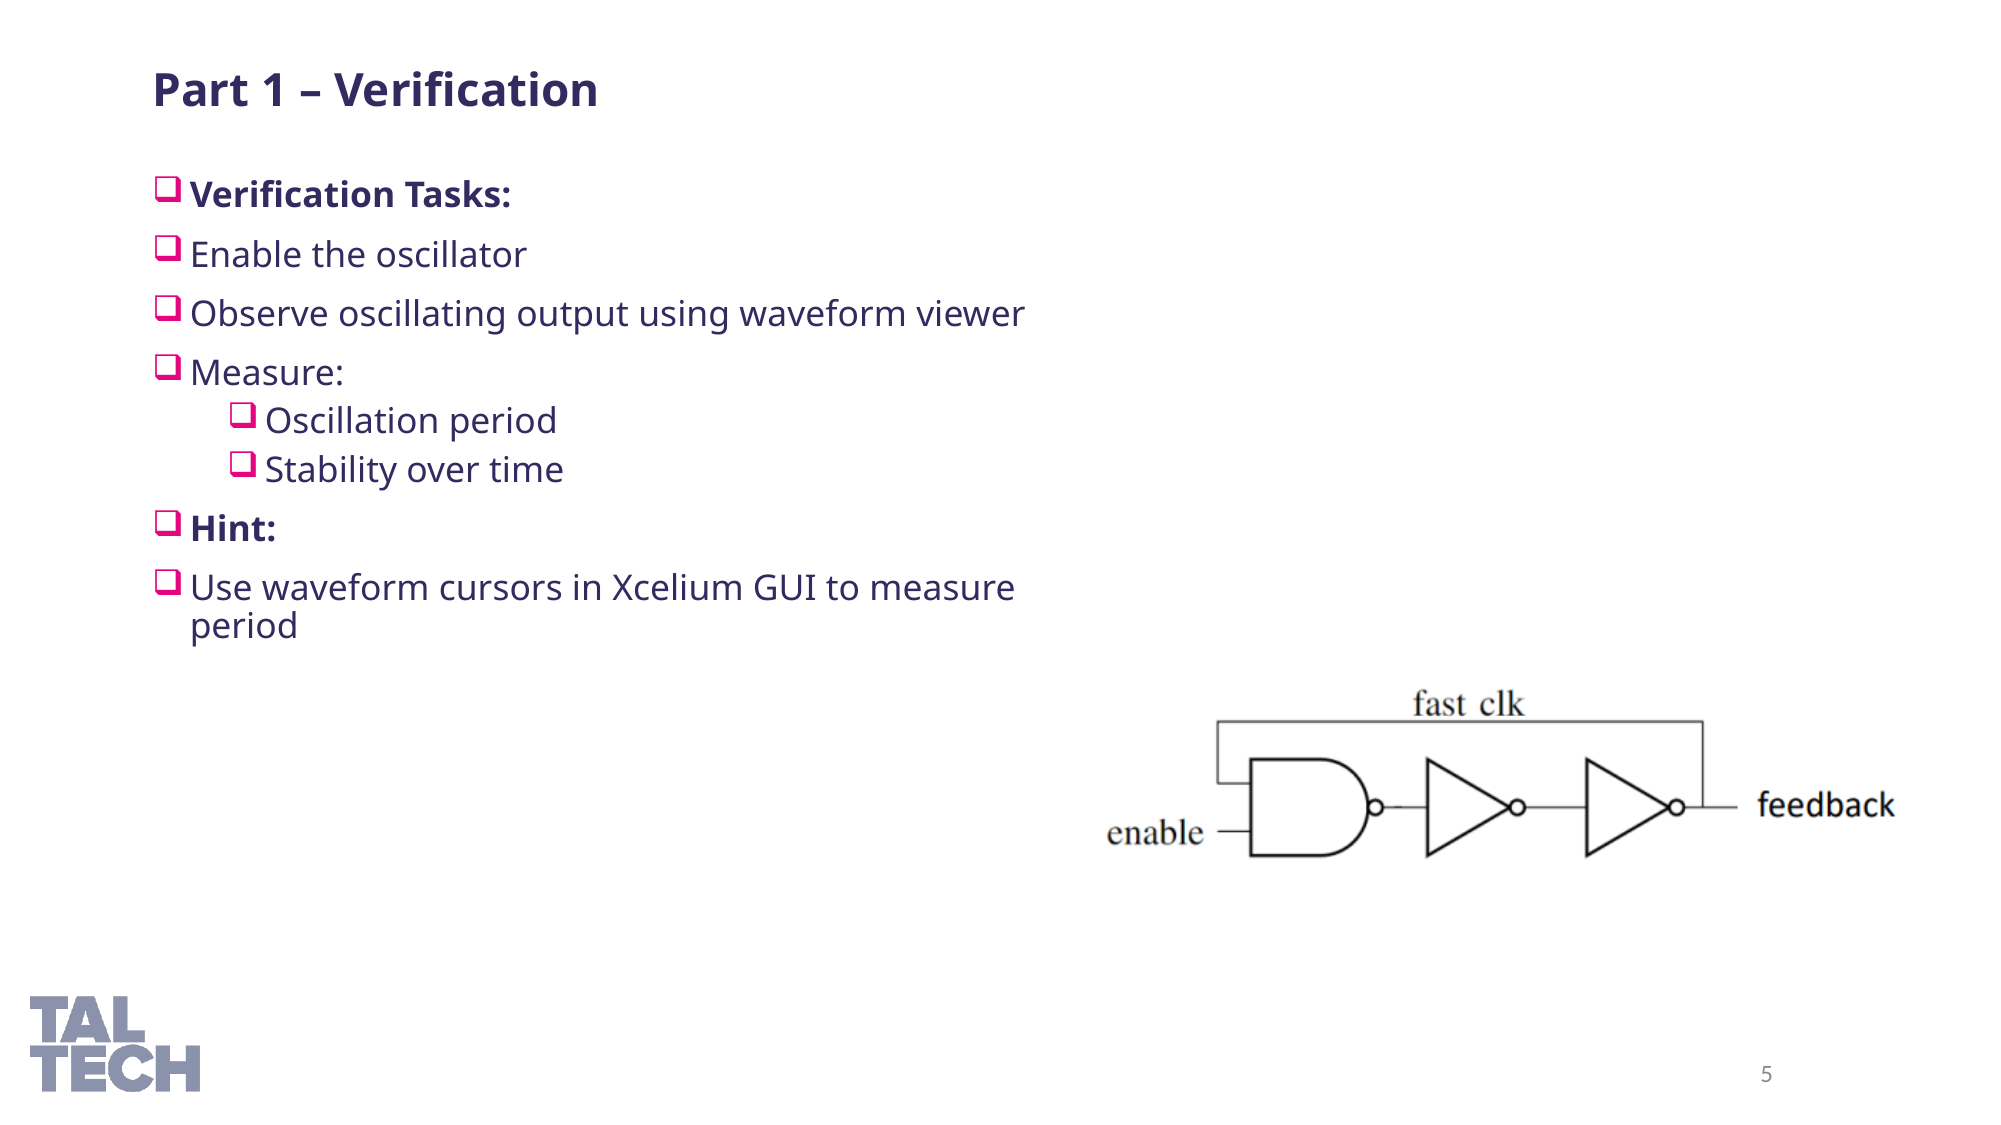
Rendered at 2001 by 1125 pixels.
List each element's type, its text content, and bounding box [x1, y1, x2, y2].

slide_number 5 [1338, 1042, 1789, 1103]
list Verification Tasks: Enable the oscillator Observe oscillating output using waveform viewer Measure: Oscillation period Stability over time Hint: Use waveform cursors in Xcelium GUI to measure period [137, 169, 1138, 1014]
picture [1082, 670, 1918, 890]
picture [25, 990, 204, 1097]
title Part 1 – Verification [137, 59, 1863, 187]
